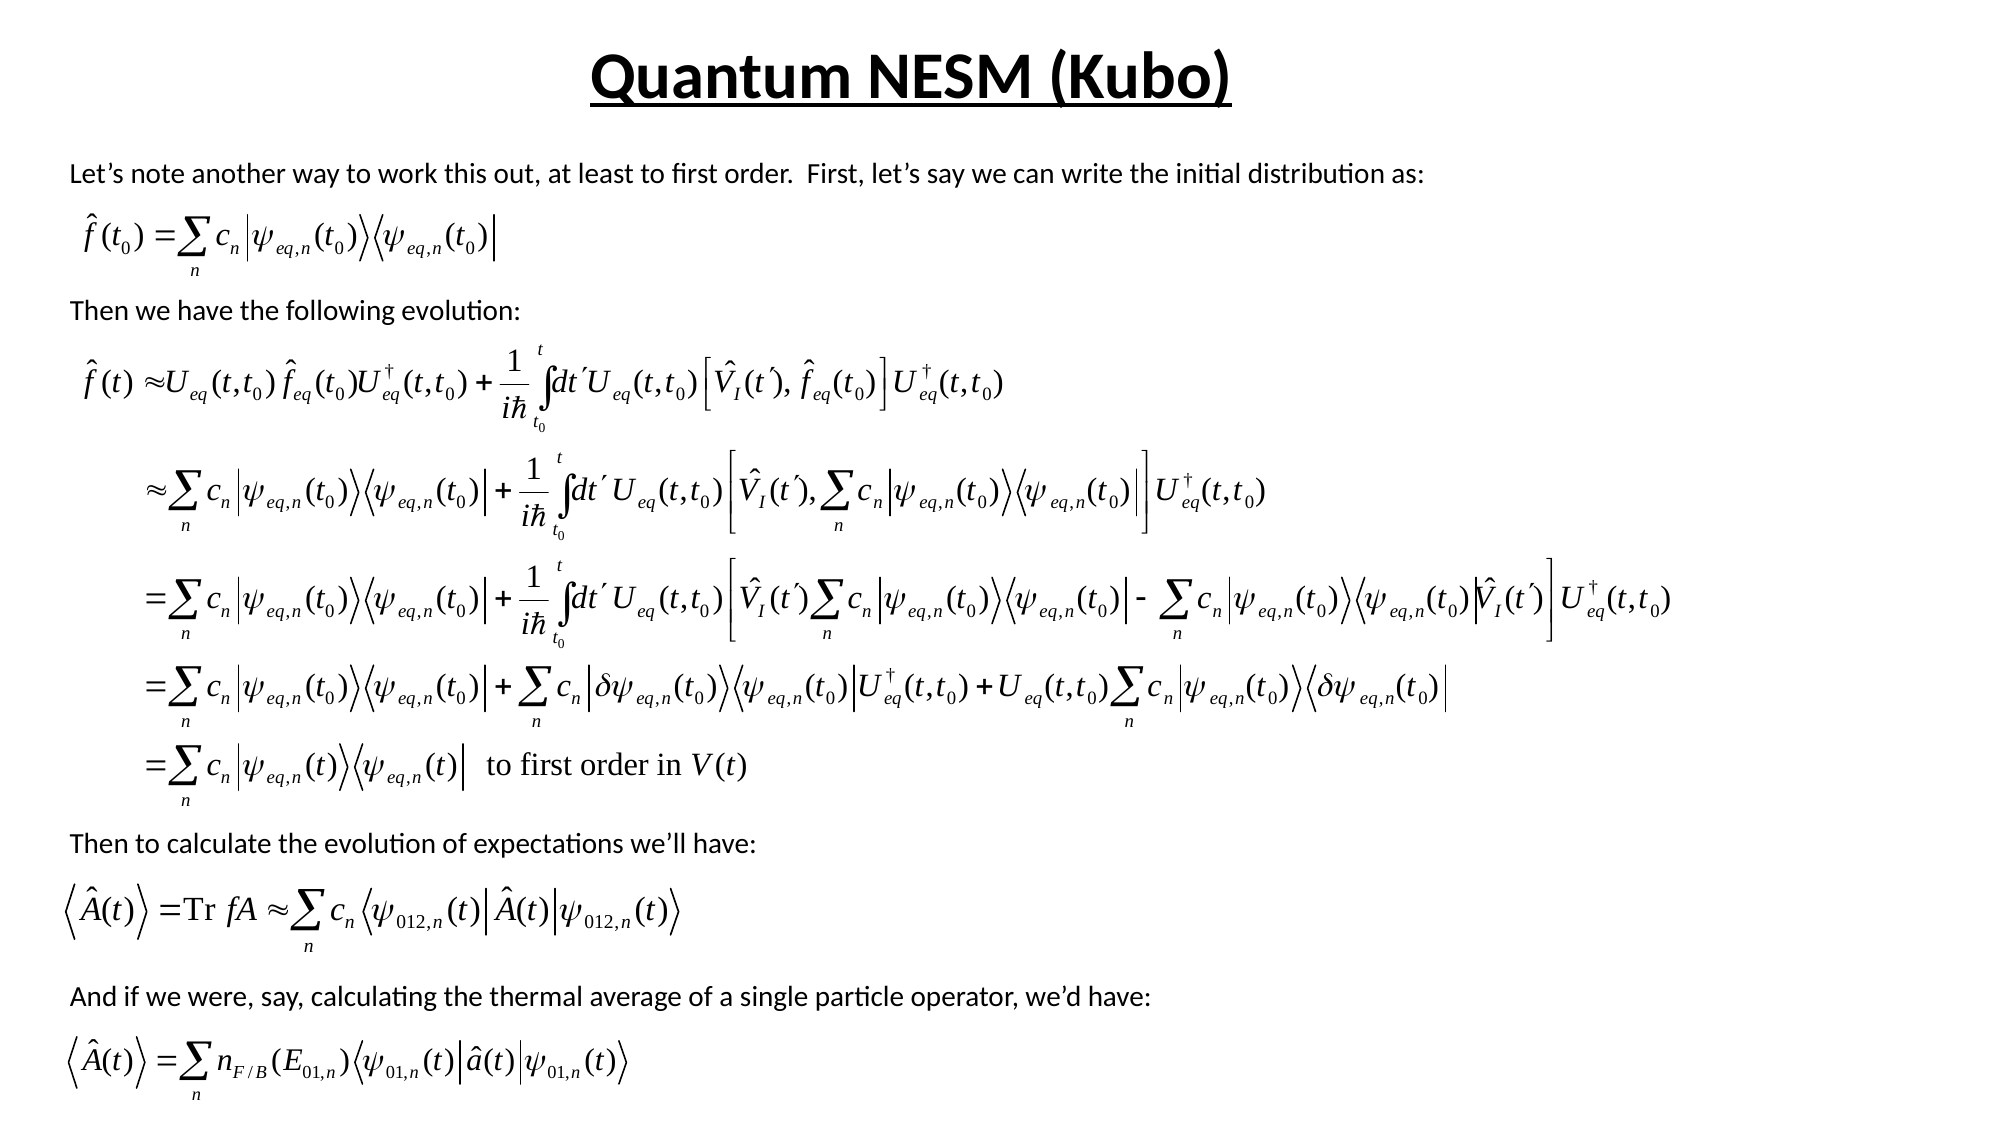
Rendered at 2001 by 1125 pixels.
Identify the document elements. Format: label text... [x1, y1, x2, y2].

text_box And if we were, say, calculating the thermal average of a single particle operator, we’d have: [55, 969, 1260, 1020]
text_box Let’s note another way to work this out, at least to first order. First, let’s say we can write the initial distribution as: [55, 146, 1793, 197]
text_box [59, 877, 688, 960]
text_box Quantum NESM (Kubo) [575, 24, 1273, 120]
text_box Then we have the following evolution: [55, 283, 1146, 334]
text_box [73, 334, 1679, 813]
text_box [73, 208, 502, 284]
text_box Then to calculate the evolution of expectations we’ll have: [55, 817, 839, 868]
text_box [62, 1030, 634, 1108]
